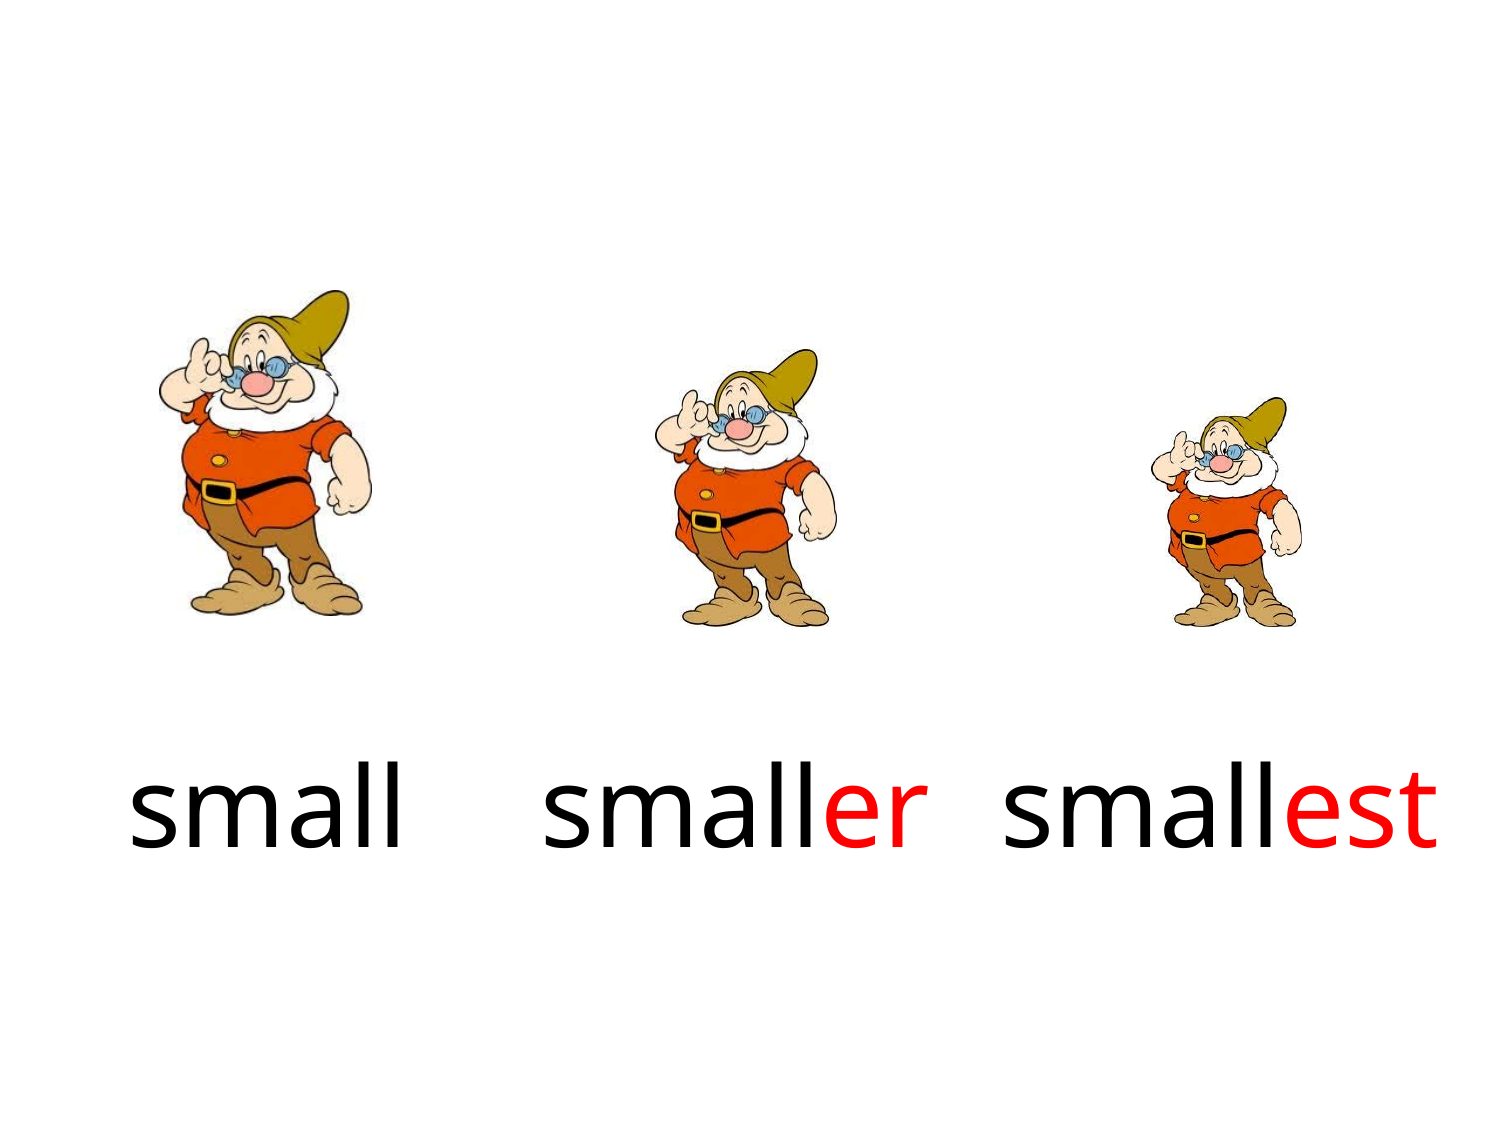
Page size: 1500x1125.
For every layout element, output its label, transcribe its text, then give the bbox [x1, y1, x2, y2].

text_box small [112, 727, 455, 878]
picture [1151, 396, 1302, 628]
text_box smaller [525, 727, 963, 878]
picture [655, 349, 837, 627]
text_box smallest [986, 727, 1459, 878]
picture [159, 290, 373, 617]
